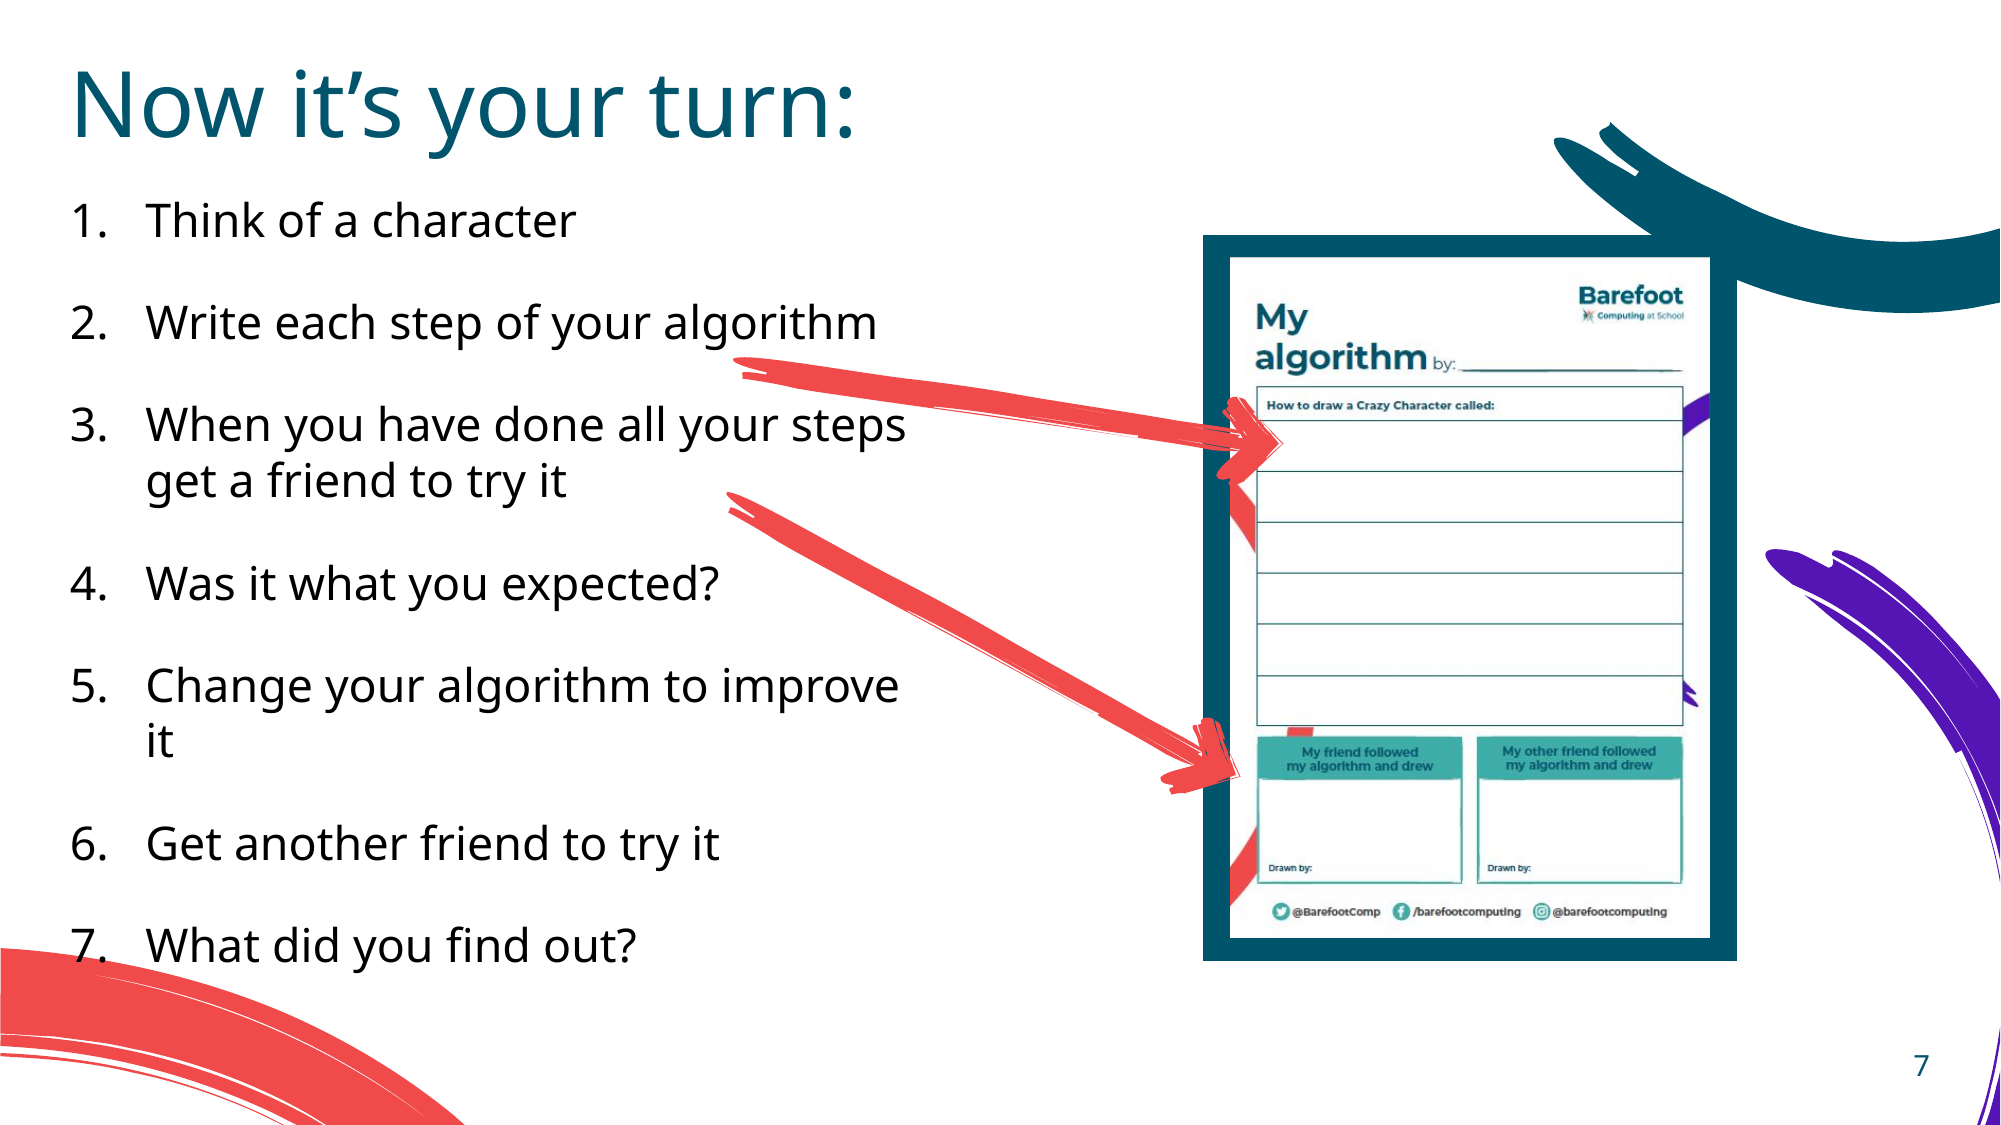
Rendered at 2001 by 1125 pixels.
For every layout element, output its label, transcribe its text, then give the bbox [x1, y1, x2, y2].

title Now it’s your turn: [55, 50, 1828, 184]
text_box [868, 154, 1142, 672]
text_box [1204, 235, 1737, 960]
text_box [848, 363, 1103, 923]
slide_number 7 [1673, 1037, 1945, 1097]
list Think of a character Write each step of your algorithm When you have done all your steps get a friend to try it Was it what you expected? Change your algorithm to improve it Get another friend to try it What did you find out? [55, 183, 938, 987]
